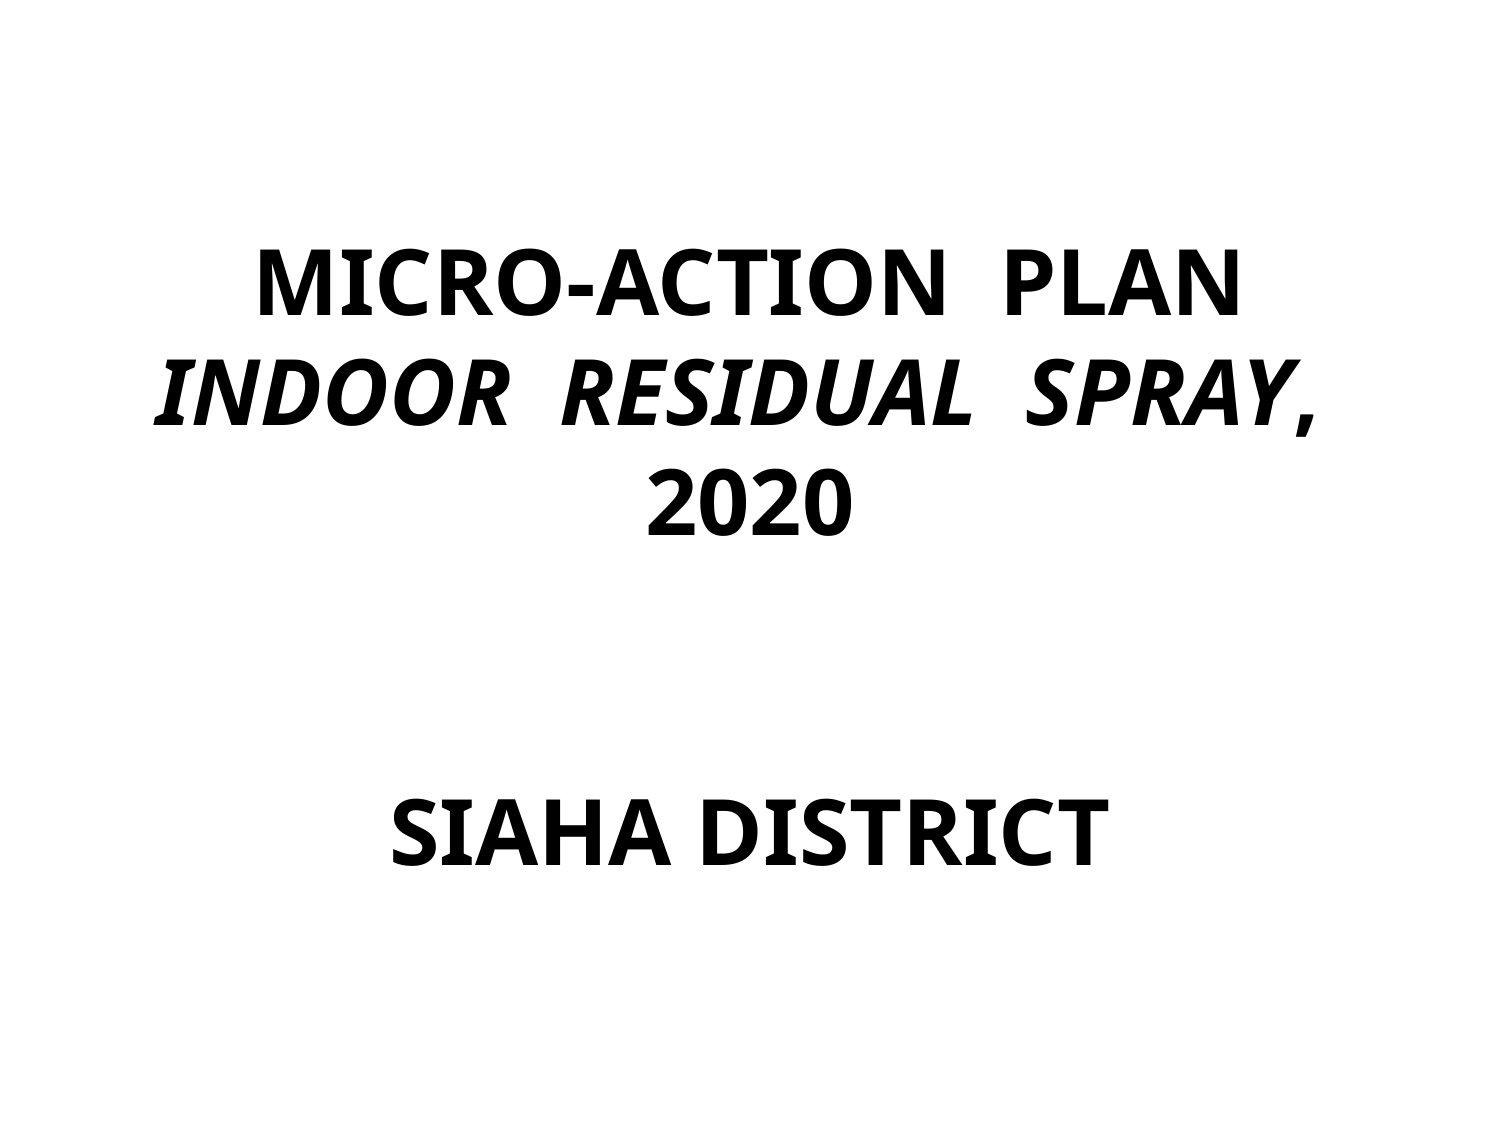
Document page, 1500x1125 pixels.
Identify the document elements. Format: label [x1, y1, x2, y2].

title [75, 45, 1425, 1063]
